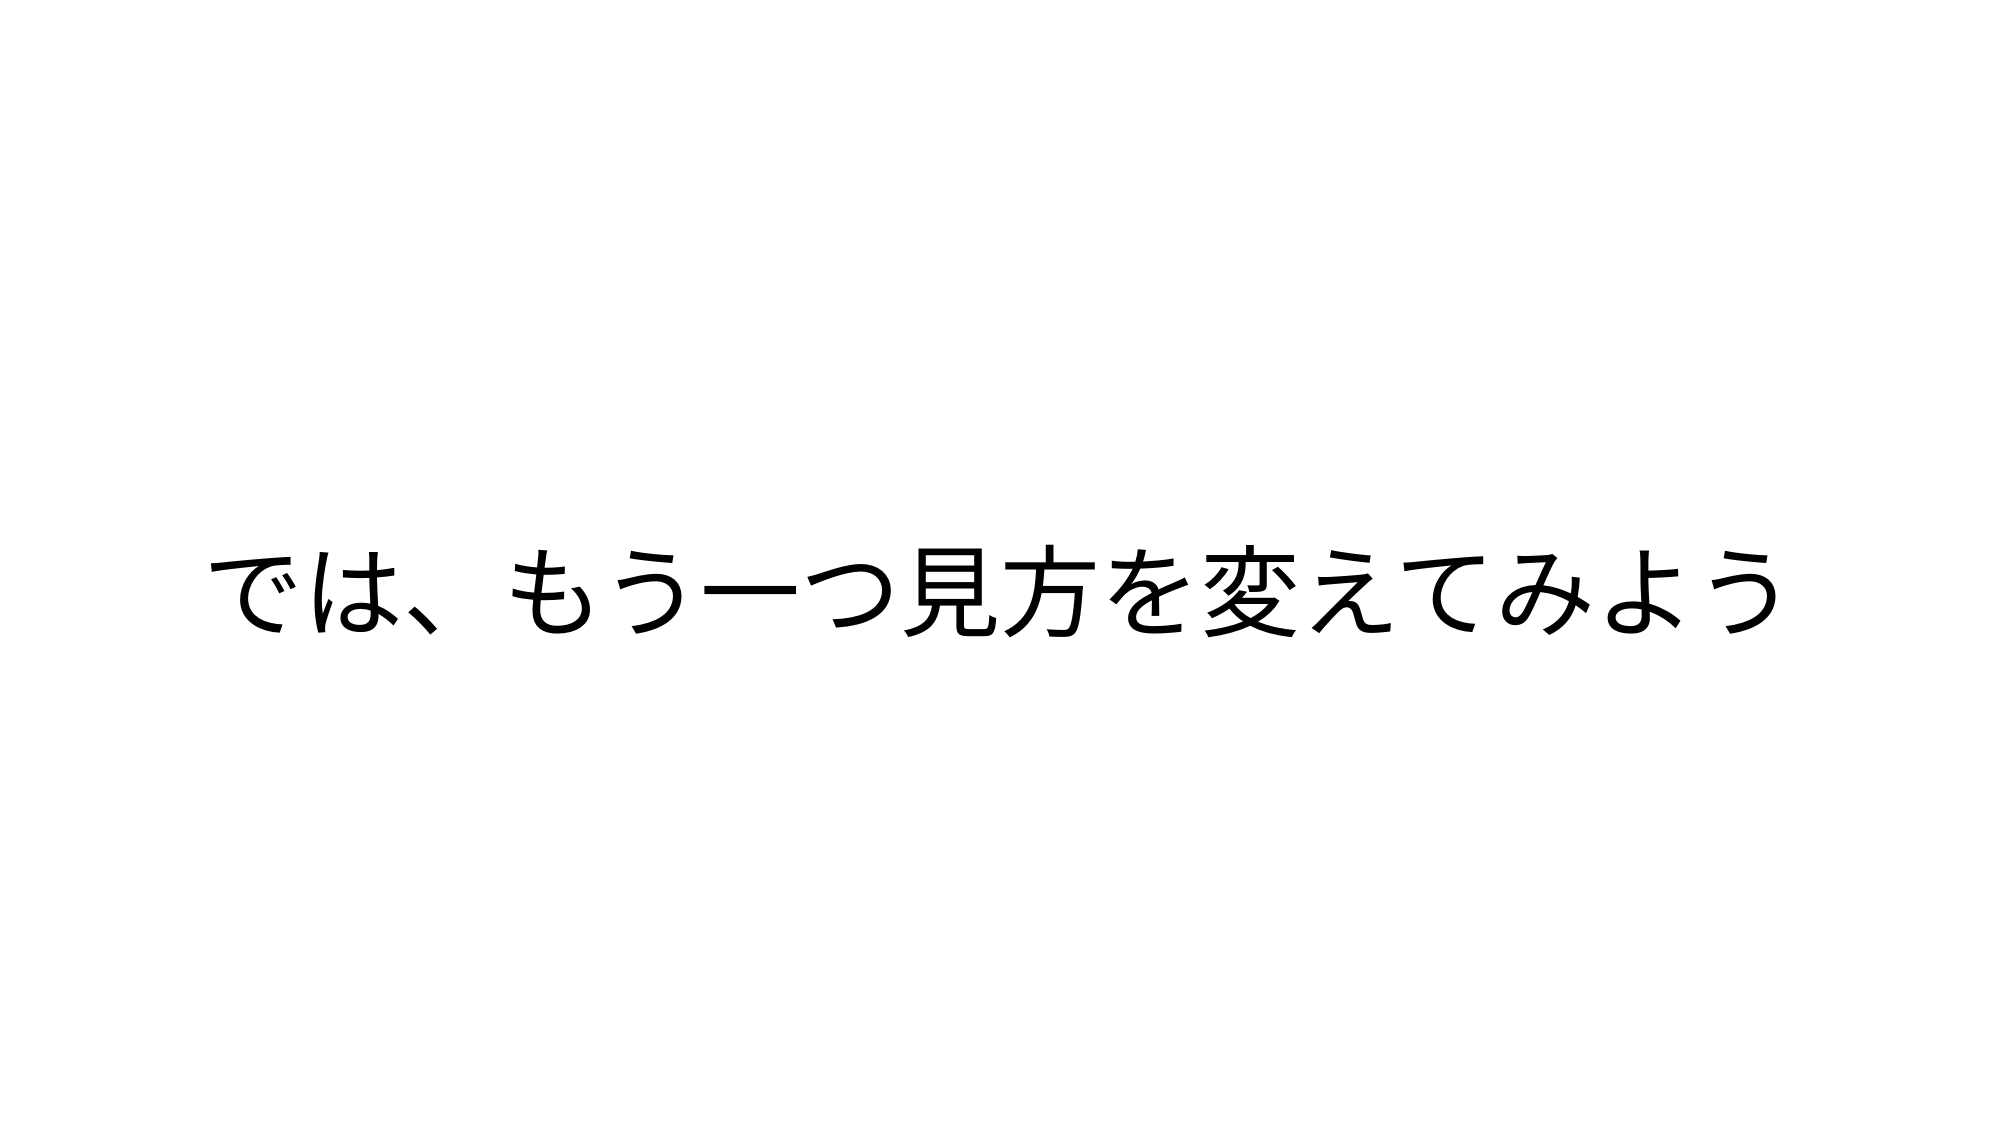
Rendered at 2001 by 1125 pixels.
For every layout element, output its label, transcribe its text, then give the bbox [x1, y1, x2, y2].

list では、もう一つ見方を変えてみよう [137, 181, 1863, 1014]
